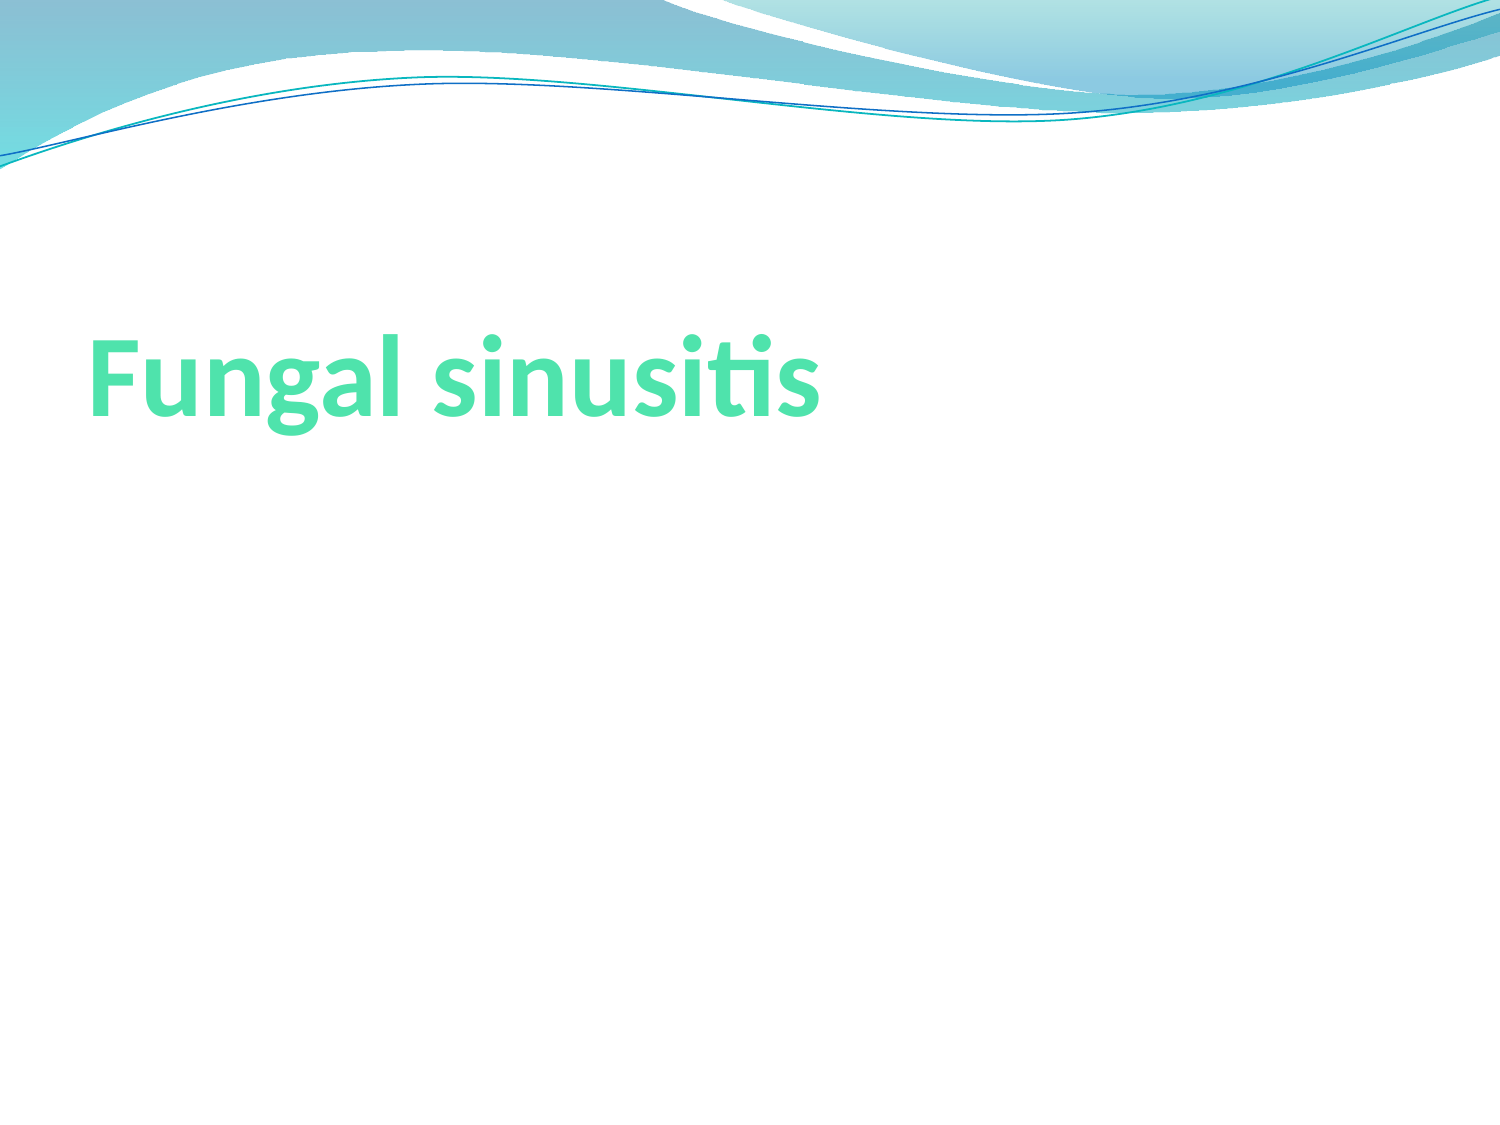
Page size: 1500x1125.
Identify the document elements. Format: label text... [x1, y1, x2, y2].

title Fungal sinusitis [86, 216, 1362, 440]
